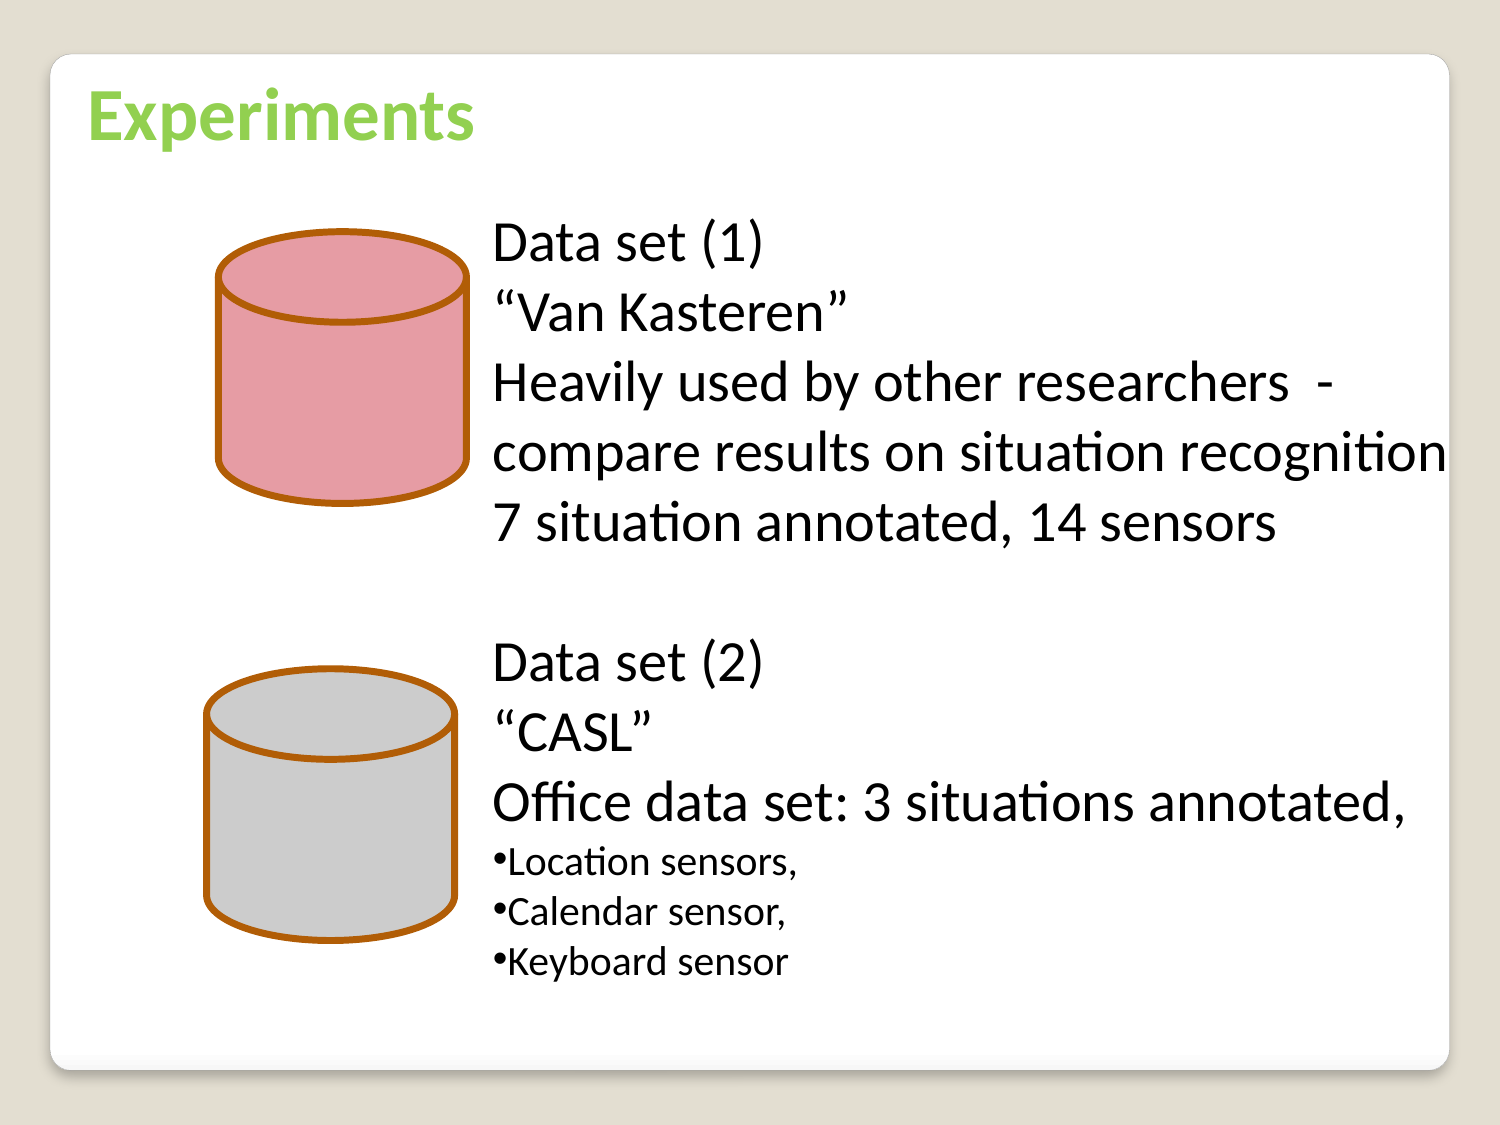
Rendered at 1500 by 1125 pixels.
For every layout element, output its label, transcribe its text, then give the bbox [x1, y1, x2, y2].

text_box Data set (1) “Van Kasteren” Heavily used by other researchers - compare results on situation recognition 7 situation annotated, 14 sensors Data set (2) “CASL” Office data set: 3 situations annotated, Location sensors, Calendar sensor, Keyboard sensor [478, 196, 1483, 1125]
text_box [203, 665, 459, 944]
text_box [214, 228, 470, 507]
text_box Experiments [72, 58, 1444, 164]
